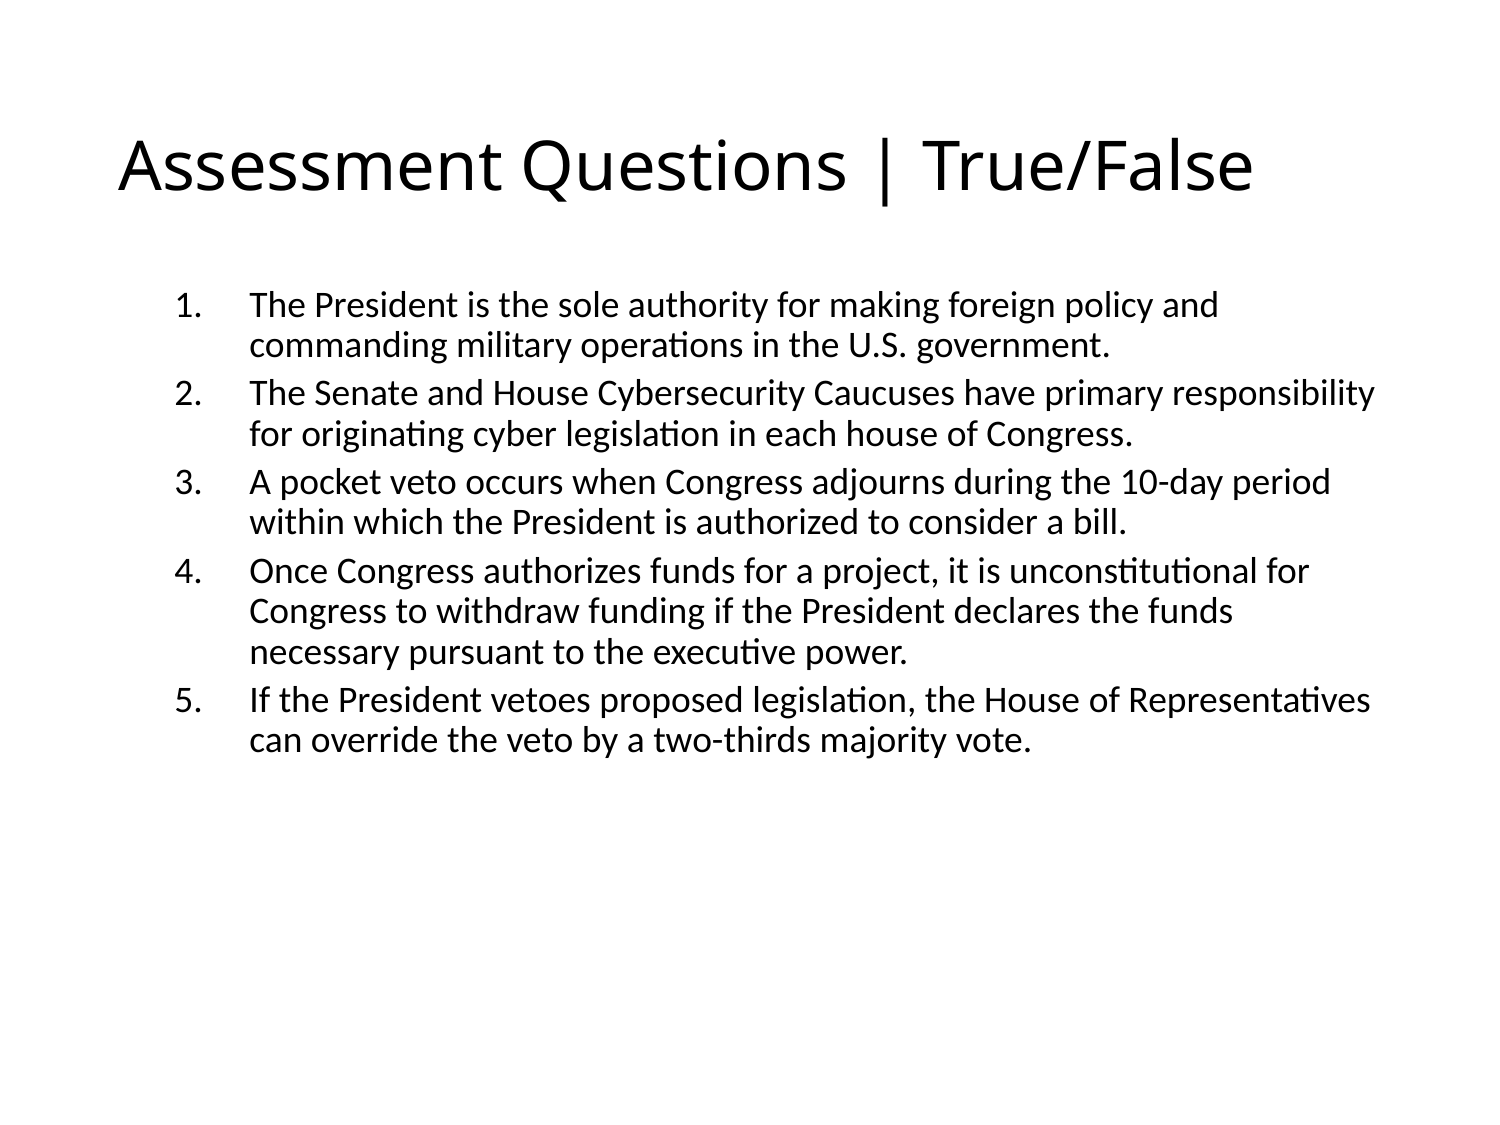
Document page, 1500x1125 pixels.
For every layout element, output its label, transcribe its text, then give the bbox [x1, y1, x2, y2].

list The President is the sole authority for making foreign policy and commanding military operations in the U.S. government. The Senate and House Cybersecurity Caucuses have primary responsibility for originating cyber legislation in each house of Congress. A pocket veto occurs when Congress adjourns during the 10-day period within which the President is authorized to consider a bill. Once Congress authorizes funds for a project, it is unconstitutional for Congress to withdraw funding if the President declares the funds necessary pursuant to the executive power. If the President vetoes proposed legislation, the House of Representatives can override the veto by a two-thirds majority vote. [102, 277, 1398, 1017]
title Assessment Questions | True/False [102, 59, 1398, 277]
